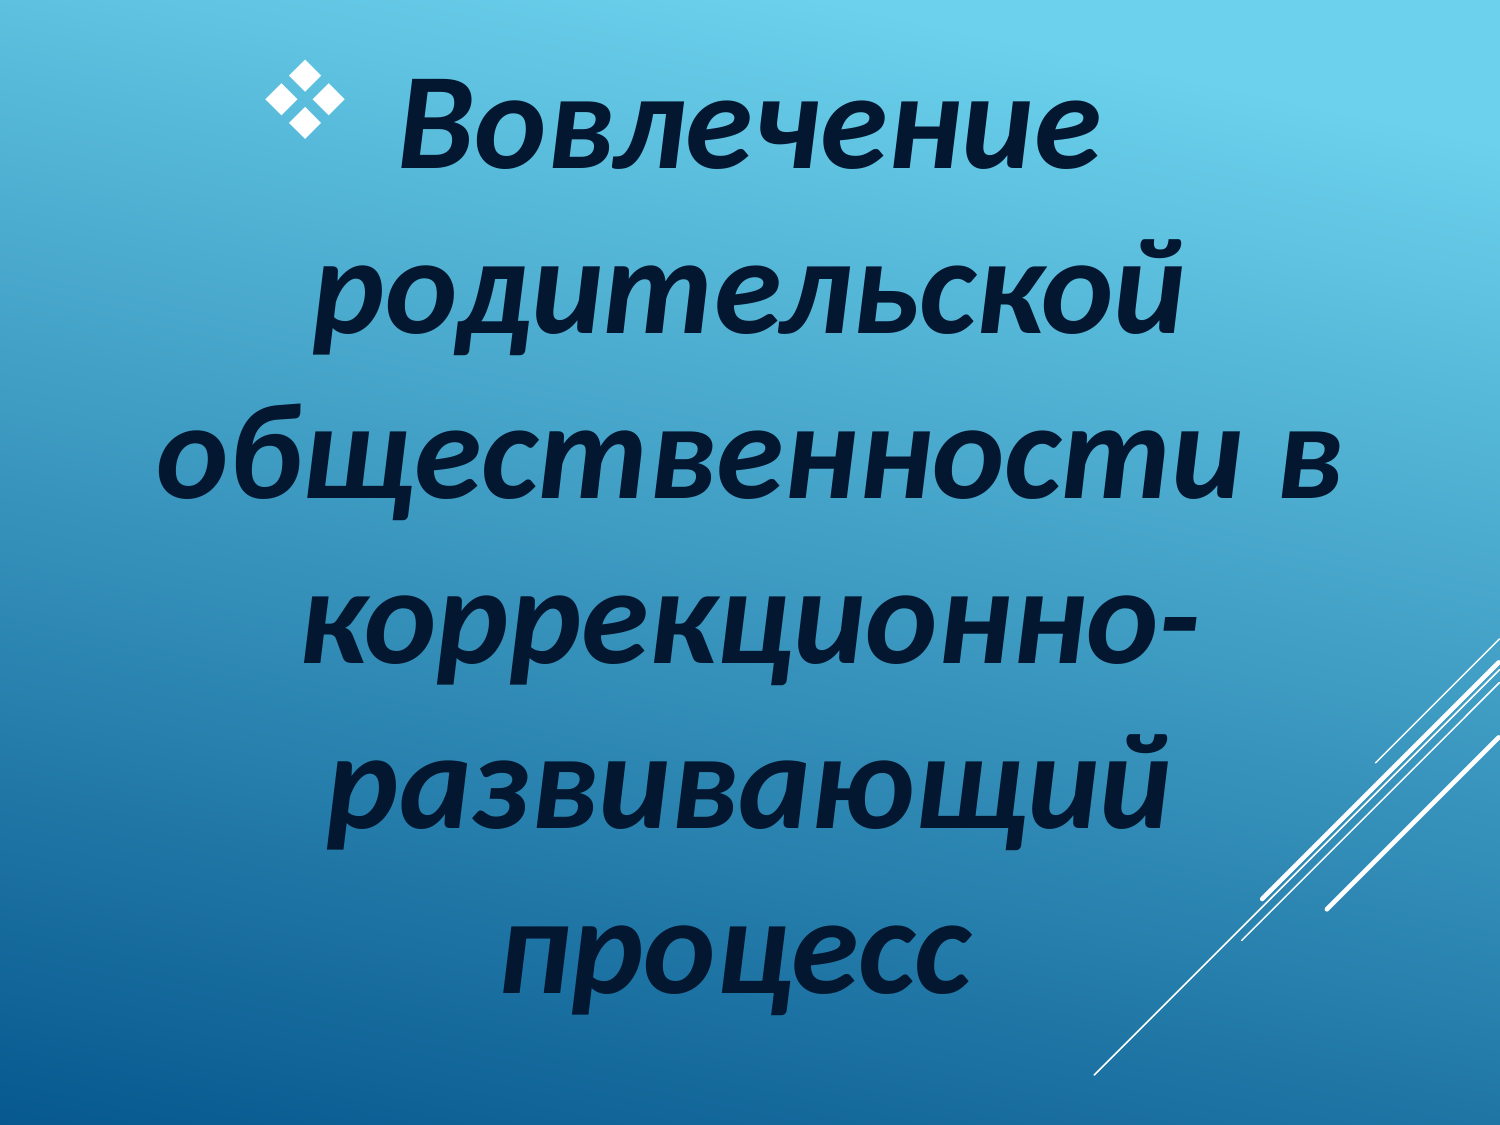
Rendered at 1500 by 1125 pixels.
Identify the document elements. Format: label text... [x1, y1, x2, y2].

list Вовлечение родительской общественности в коррекционно-развивающий процесс [0, 23, 1360, 1090]
